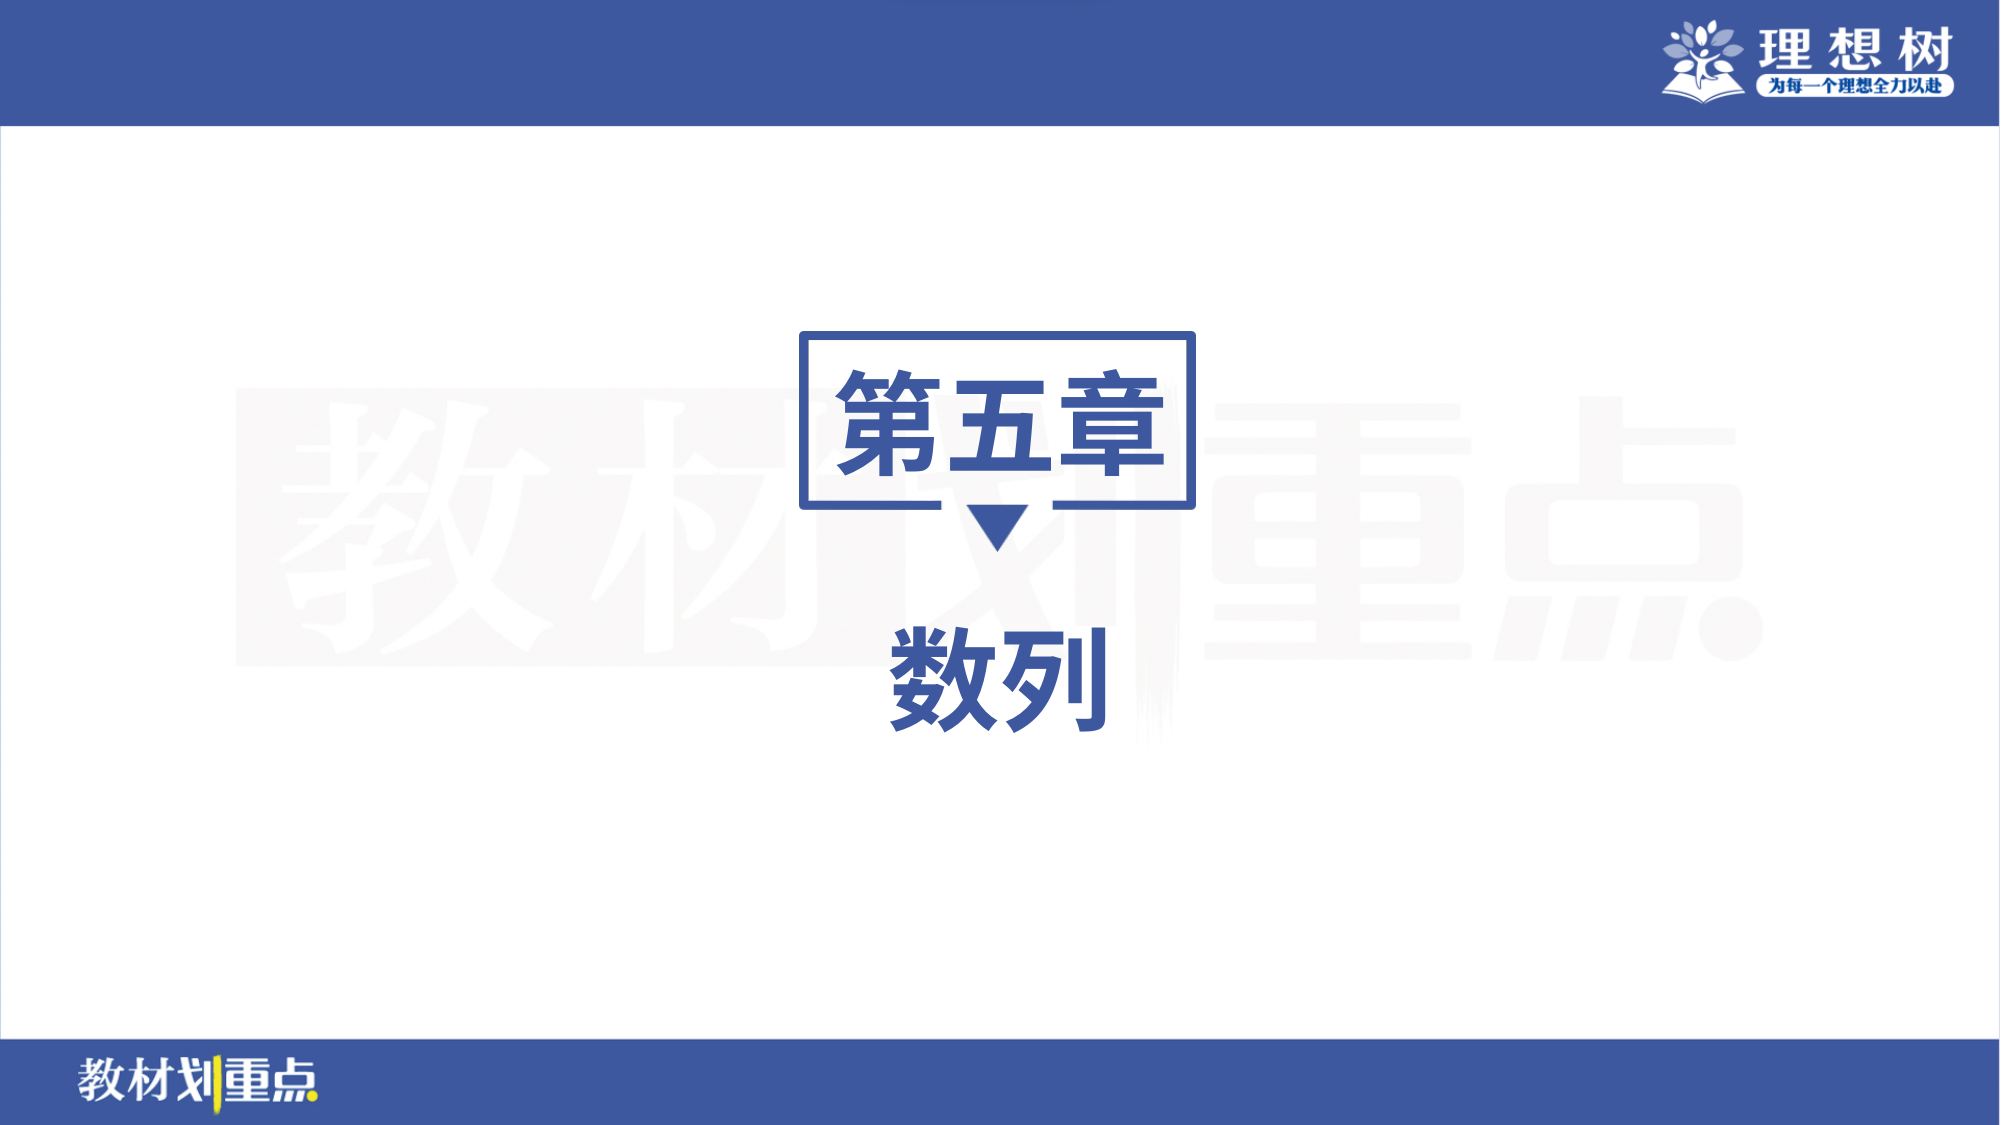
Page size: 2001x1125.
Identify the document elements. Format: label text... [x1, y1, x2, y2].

text_box 数列 [0, 600, 2000, 752]
picture [0, 752, 2000, 1125]
picture [0, 0, 2000, 600]
